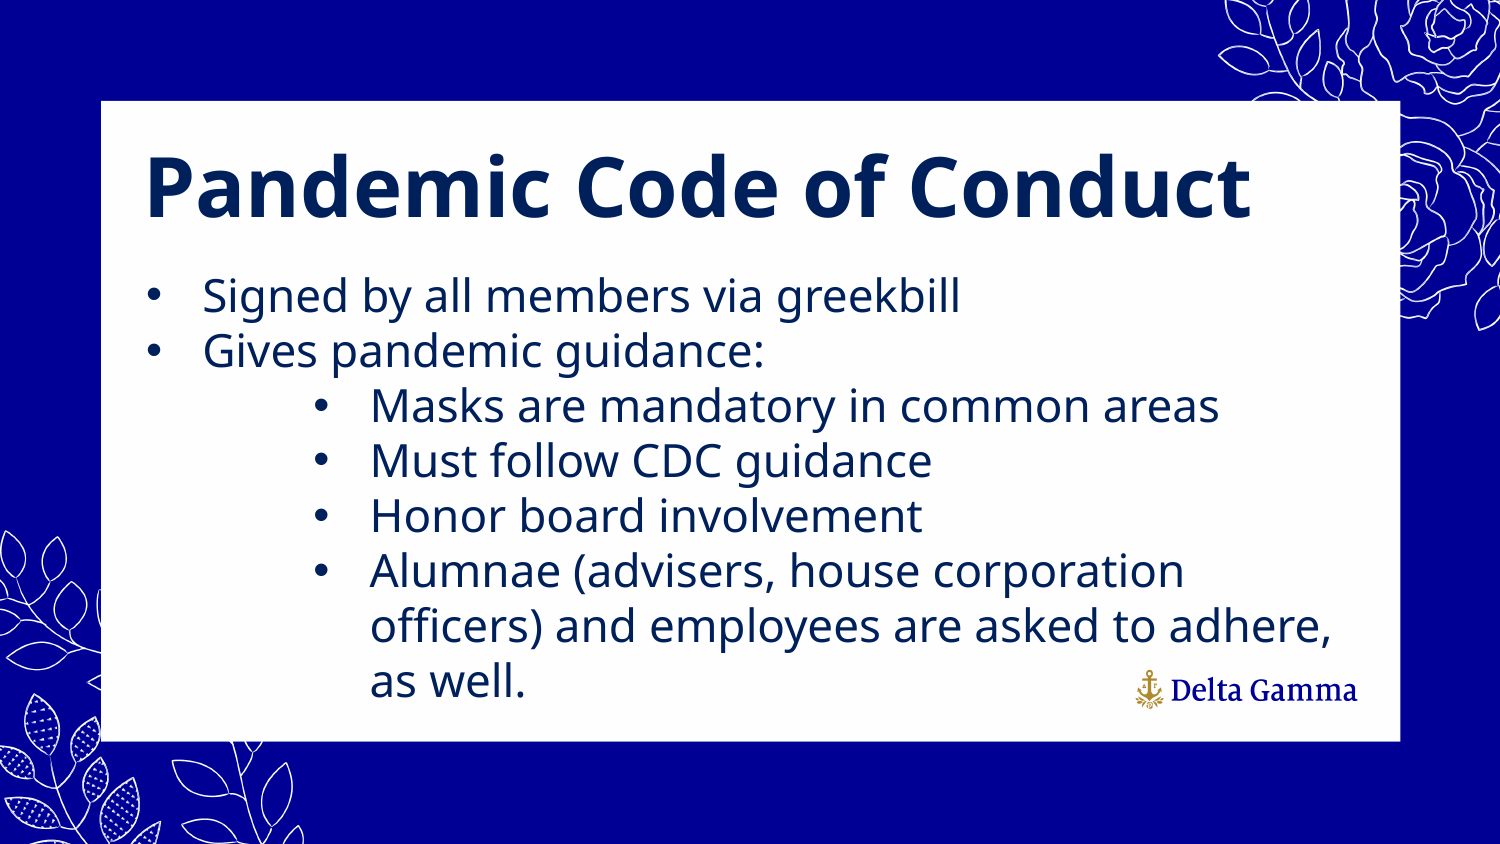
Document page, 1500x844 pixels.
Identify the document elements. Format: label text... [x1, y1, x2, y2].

text_box Signed by all members via greekbill Gives pandemic guidance: Masks are mandatory in common areas Must follow CDC guidance Honor board involvement Alumnae (advisers, house corporation officers) and employees are asked to adhere, as well. [131, 259, 1369, 714]
text_box Pandemic Code of Conduct [128, 126, 1291, 242]
picture [0, 0, 1500, 844]
